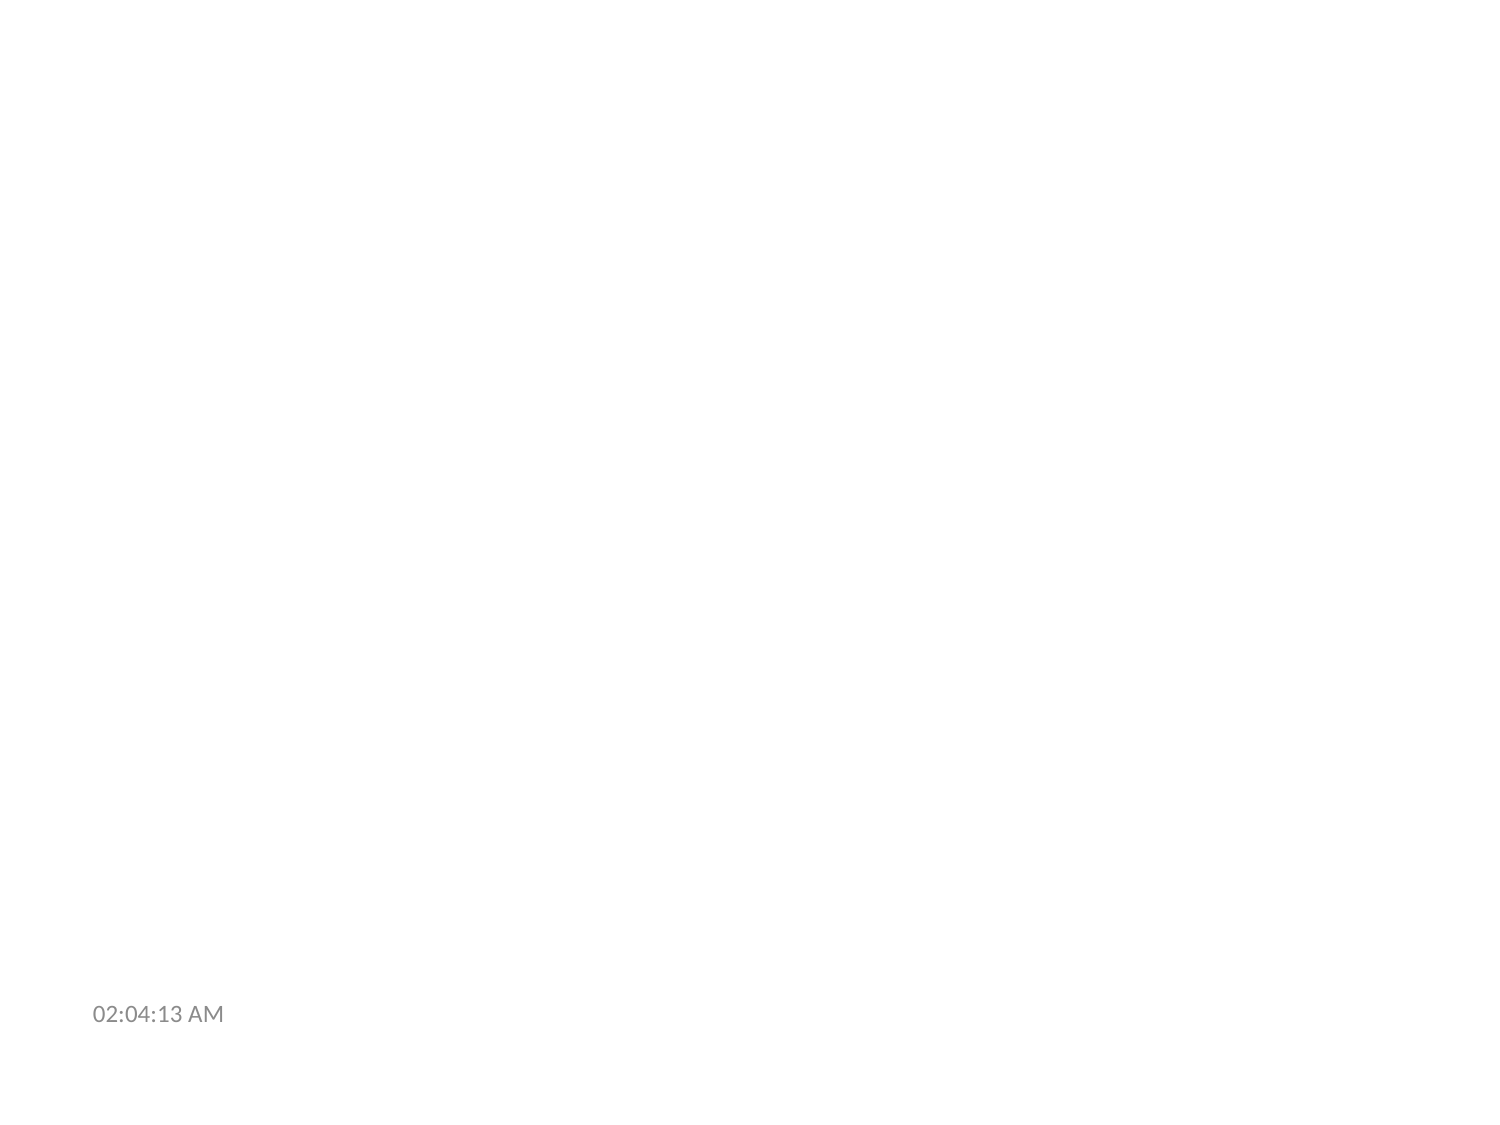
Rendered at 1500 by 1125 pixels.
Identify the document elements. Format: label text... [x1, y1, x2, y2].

text_box 3:35:09 PM [77, 982, 428, 1043]
